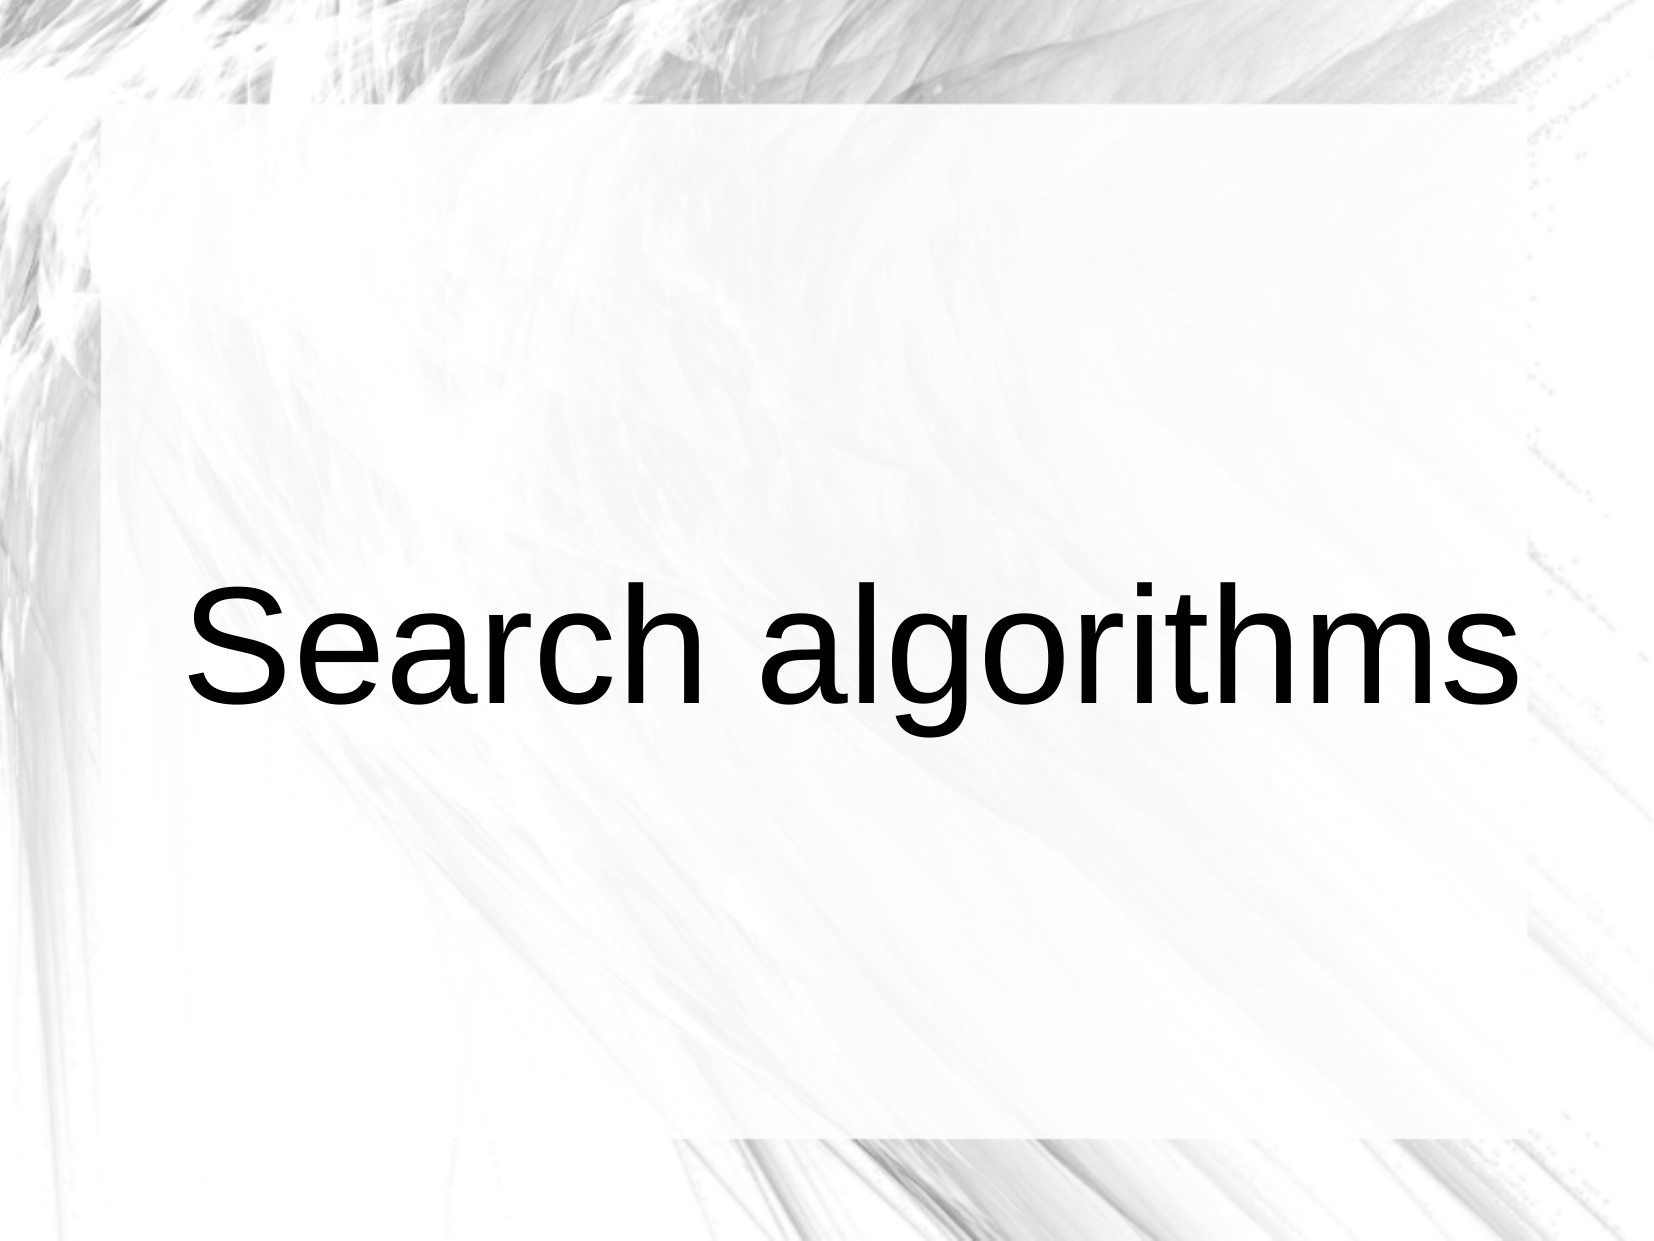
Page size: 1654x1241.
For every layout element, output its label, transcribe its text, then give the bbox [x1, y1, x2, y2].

picture [0, 0, 1654, 1241]
list Search algorithms [118, 319, 1571, 1109]
